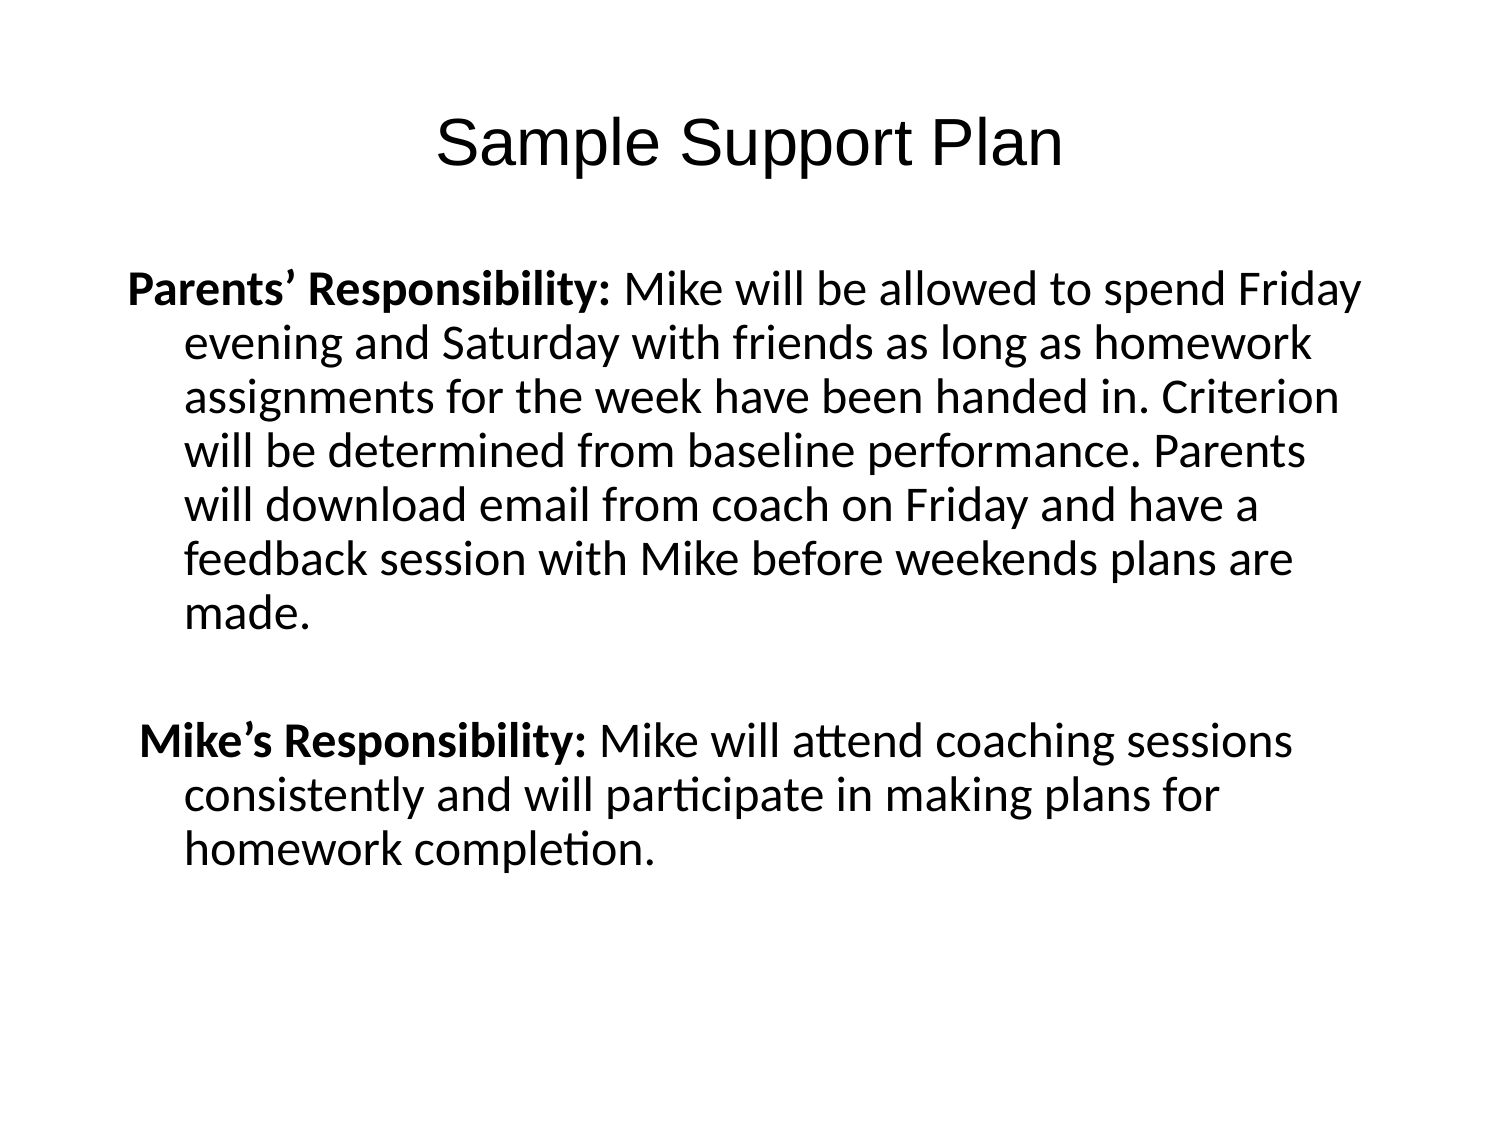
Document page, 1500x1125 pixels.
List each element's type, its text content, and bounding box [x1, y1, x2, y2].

list Parents’ Responsibility: Mike will be allowed to spend Friday evening and Saturday with friends as long as homework assignments for the week have been handed in. Criterion will be determined from baseline performance. Parents will download email from coach on Friday and have a feedback session with Mike before weekends plans are made. Mike’s Responsibility: Mike will attend coaching sessions consistently and will participate in making plans for homework completion. [112, 200, 1388, 1000]
title Sample Support Plan [75, 45, 1425, 233]
